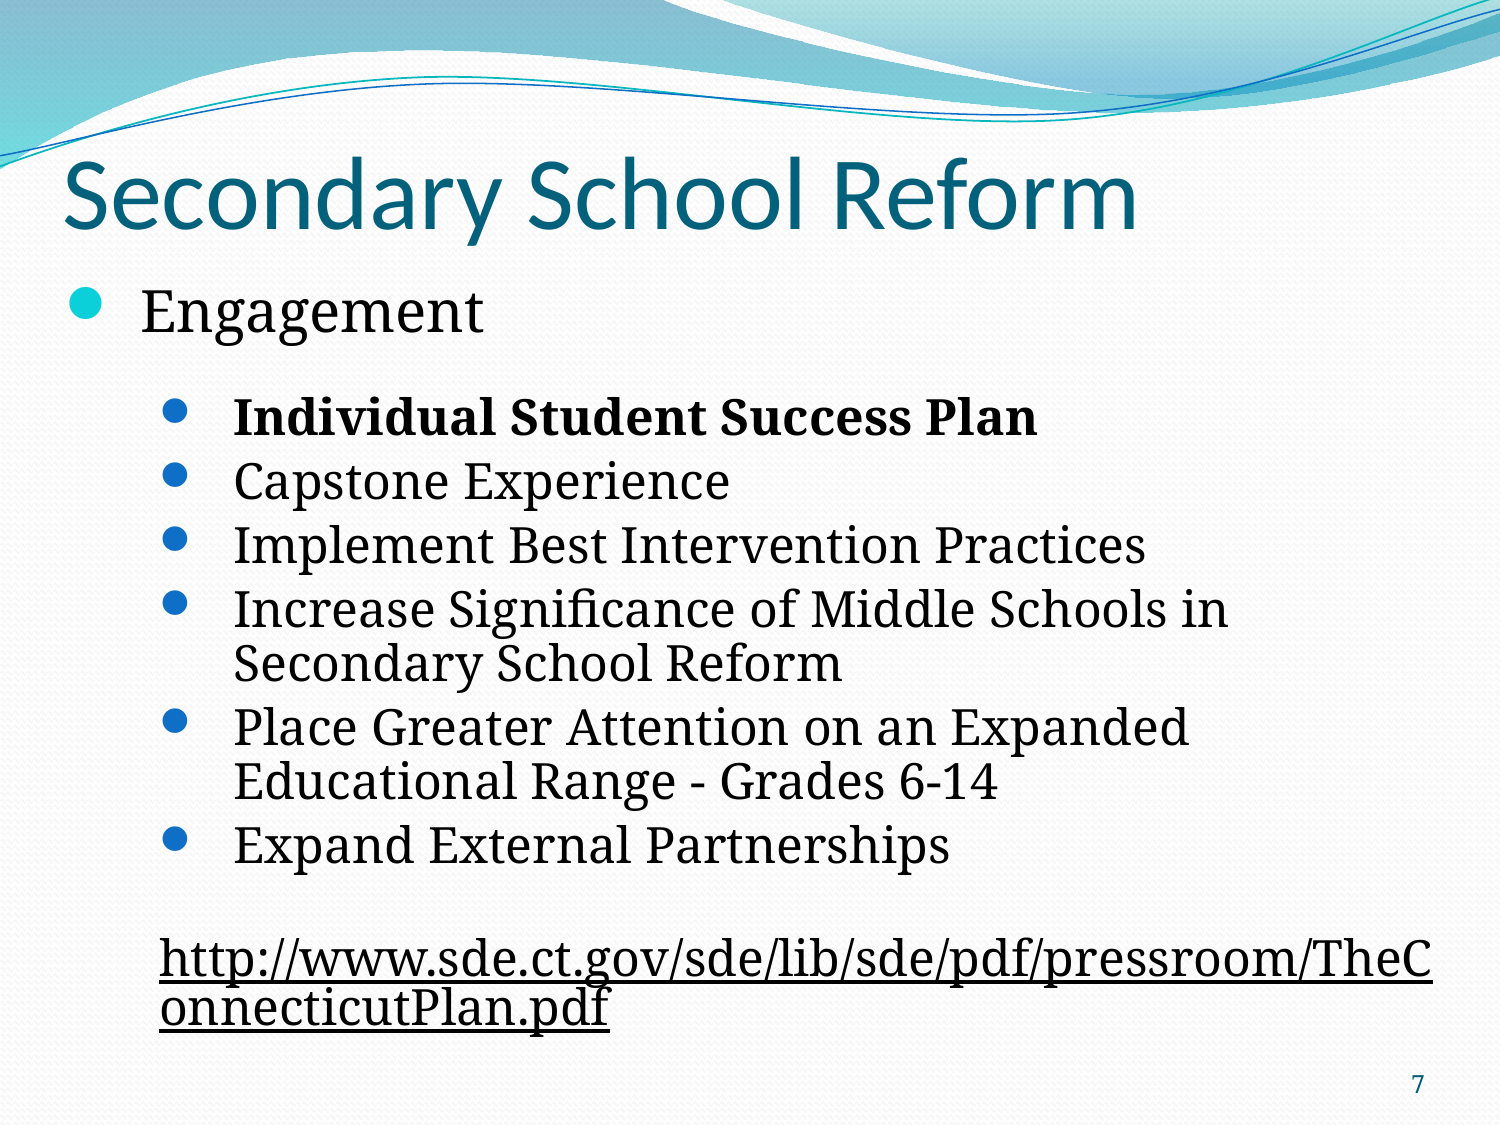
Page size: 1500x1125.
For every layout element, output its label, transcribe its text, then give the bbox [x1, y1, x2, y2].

slide_number 7 [1299, 1042, 1425, 1103]
list Engagement Individual Student Success Plan Capstone Experience Implement Best Intervention Practices Increase Significance of Middle Schools in Secondary School Reform Place Greater Attention on an Expanded Educational Range - Grades 6-14 Expand External Partnerships http://www.sde.ct.gov/sde/lib/sde/pdf/pressroom/TheConnecticutPlan.pdf [50, 275, 1463, 1125]
title Secondary School Reform [62, 62, 1289, 250]
